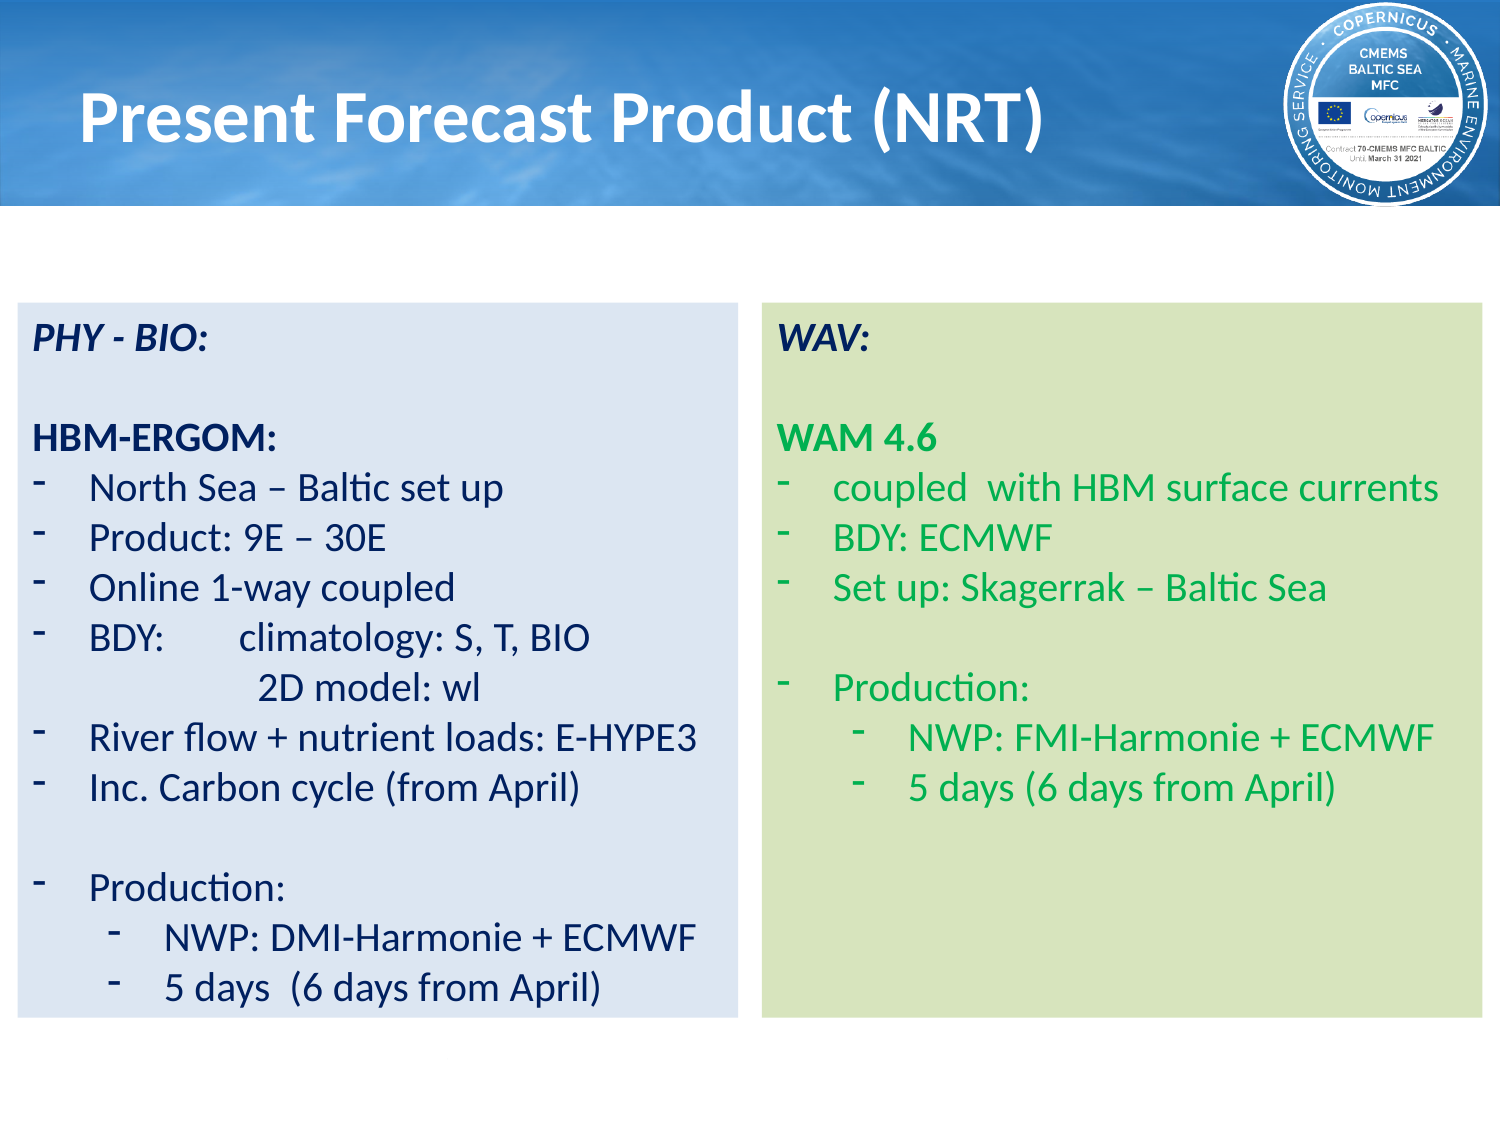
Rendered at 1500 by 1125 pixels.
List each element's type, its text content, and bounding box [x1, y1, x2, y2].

text_box PHY - BIO: HBM-ERGOM: North Sea – Baltic set up Product: 9E – 30E Online 1-way coupled BDY: climatology: S, T, BIO 2D model: wl River flow + nutrient loads: E-HYPE3 Inc. Carbon cycle (from April) Production: NWP: DMI-Harmonie + ECMWF 5 days (6 days from April) [17, 302, 739, 1018]
picture [0, 0, 1500, 1125]
text_box WAV: WAM 4.6 coupled with HBM surface currents BDY: ECMWF Set up: Skagerrak – Baltic Sea Production: NWP: FMI-Harmonie + ECMWF 5 days (6 days from April) [761, 302, 1483, 1018]
title Present Forecast Product (NRT) [64, 60, 1400, 161]
